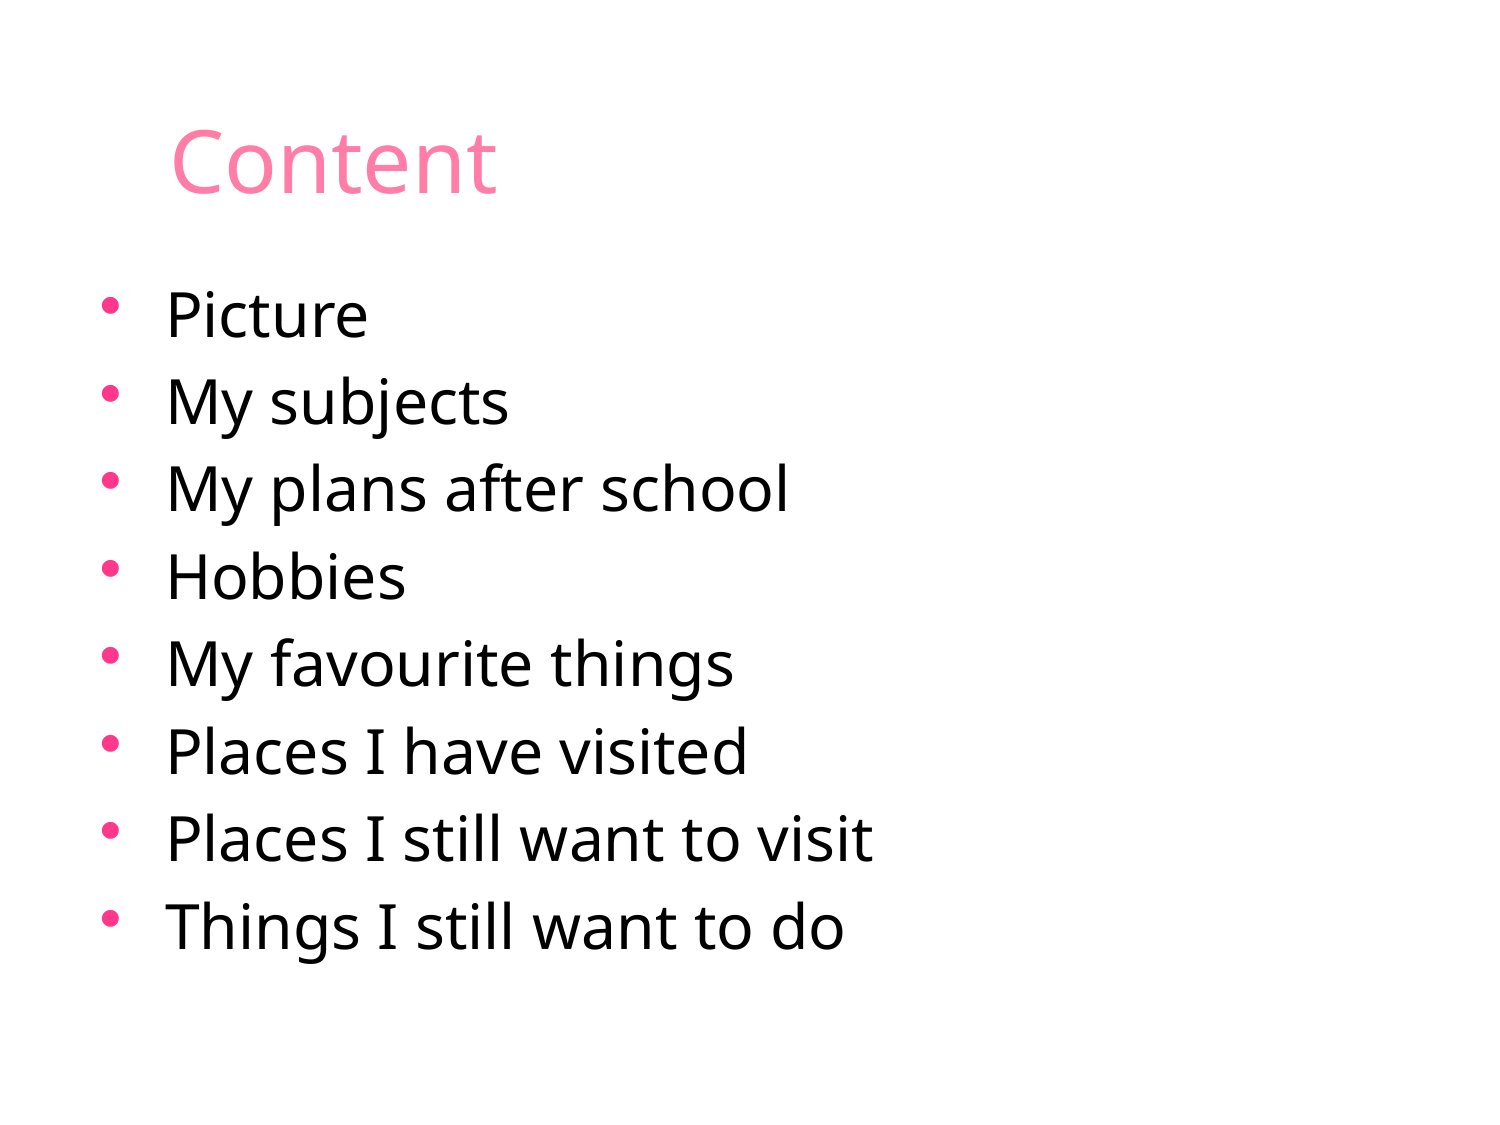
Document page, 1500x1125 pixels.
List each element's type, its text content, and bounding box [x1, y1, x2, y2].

title Content [75, 43, 1425, 274]
list Picture My subjects My plans after school Hobbies My favourite things Places I have visited Places I still want to visit Things I still want to do [76, 267, 1427, 1018]
